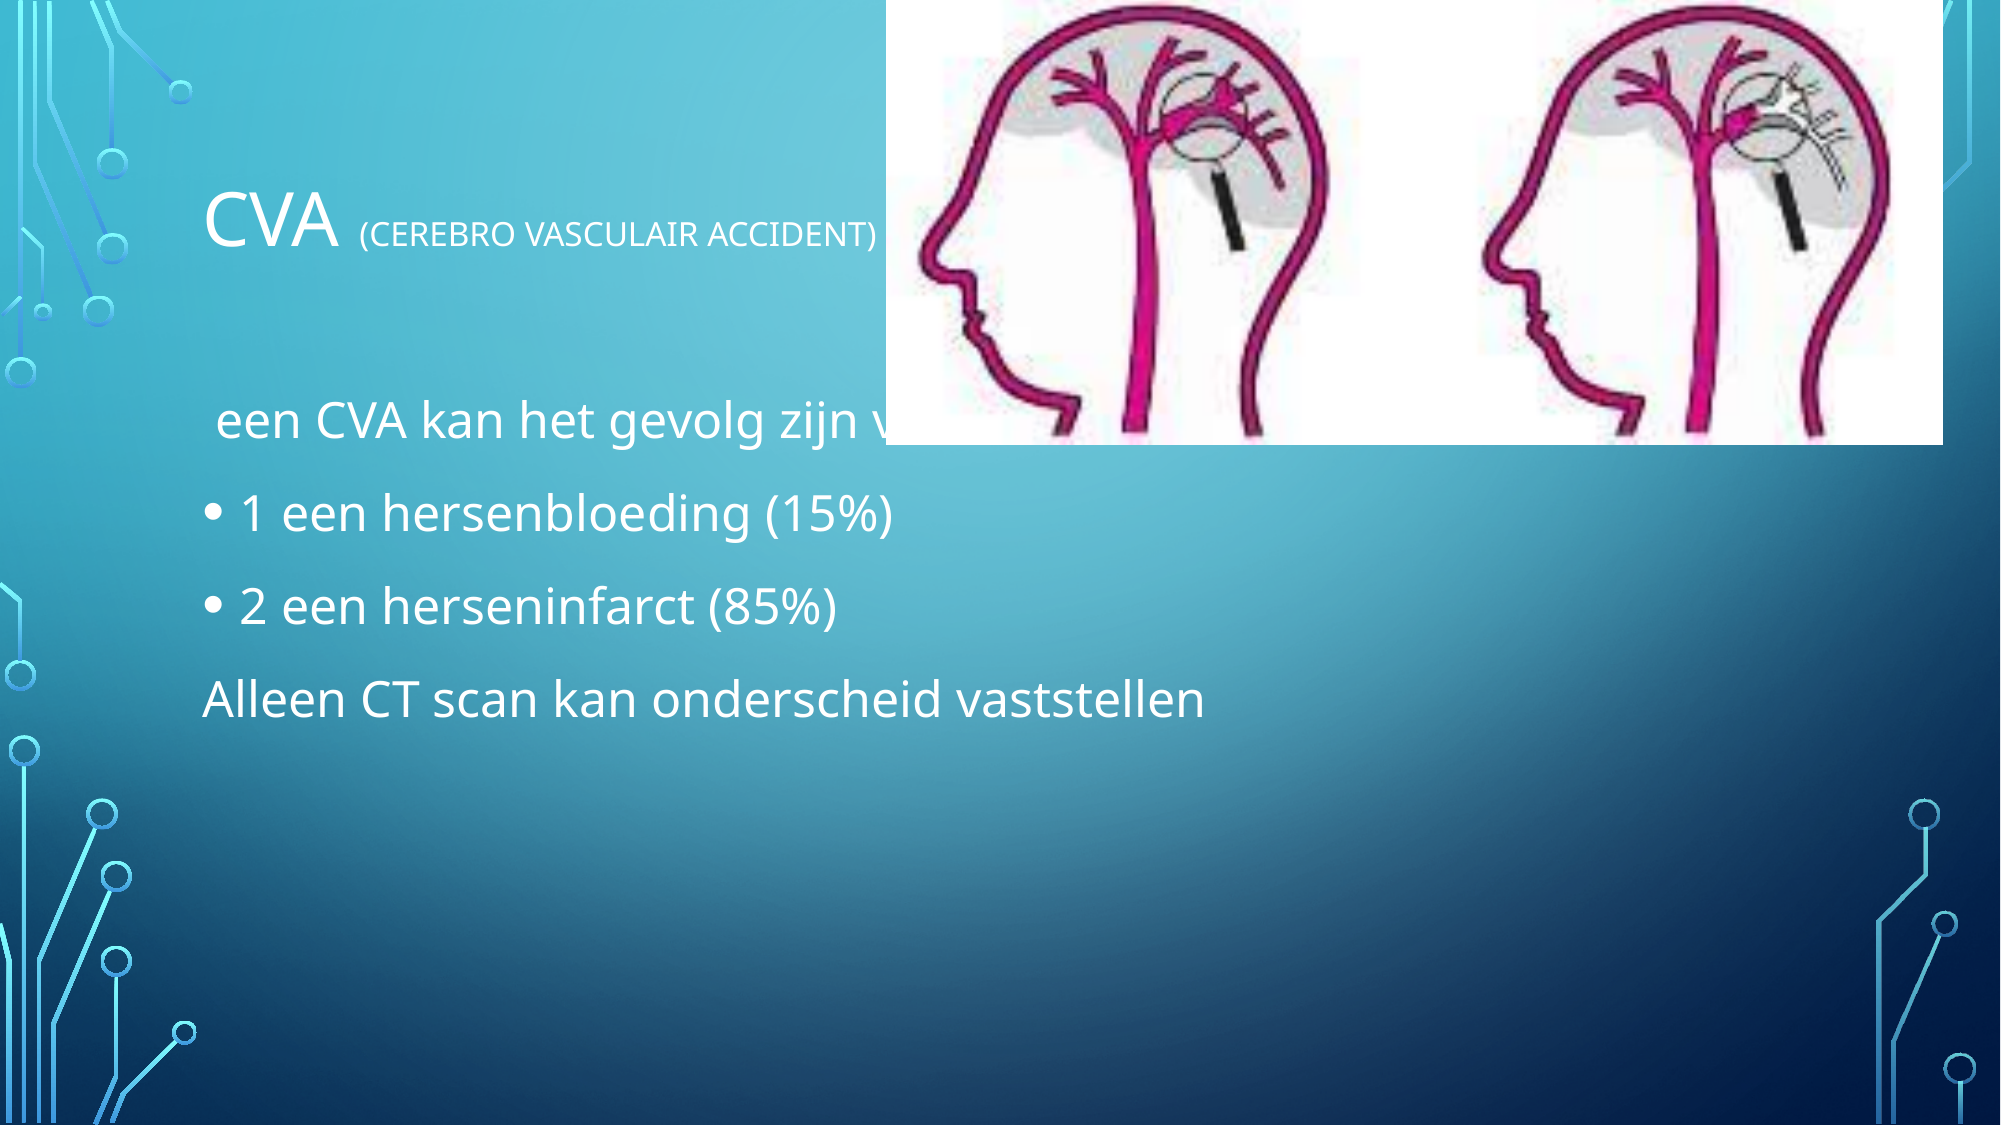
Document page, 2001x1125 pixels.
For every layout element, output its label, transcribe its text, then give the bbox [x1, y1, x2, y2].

list een CVA kan het gevolg zijn van 1 een hersenbloeding (15%) 2 een herseninfarct (85%) Alleen CT scan kan onderscheid vaststellen [187, 369, 1813, 950]
picture [886, 0, 1943, 446]
title CVA (cerebro vasculair accident) [187, 101, 886, 344]
